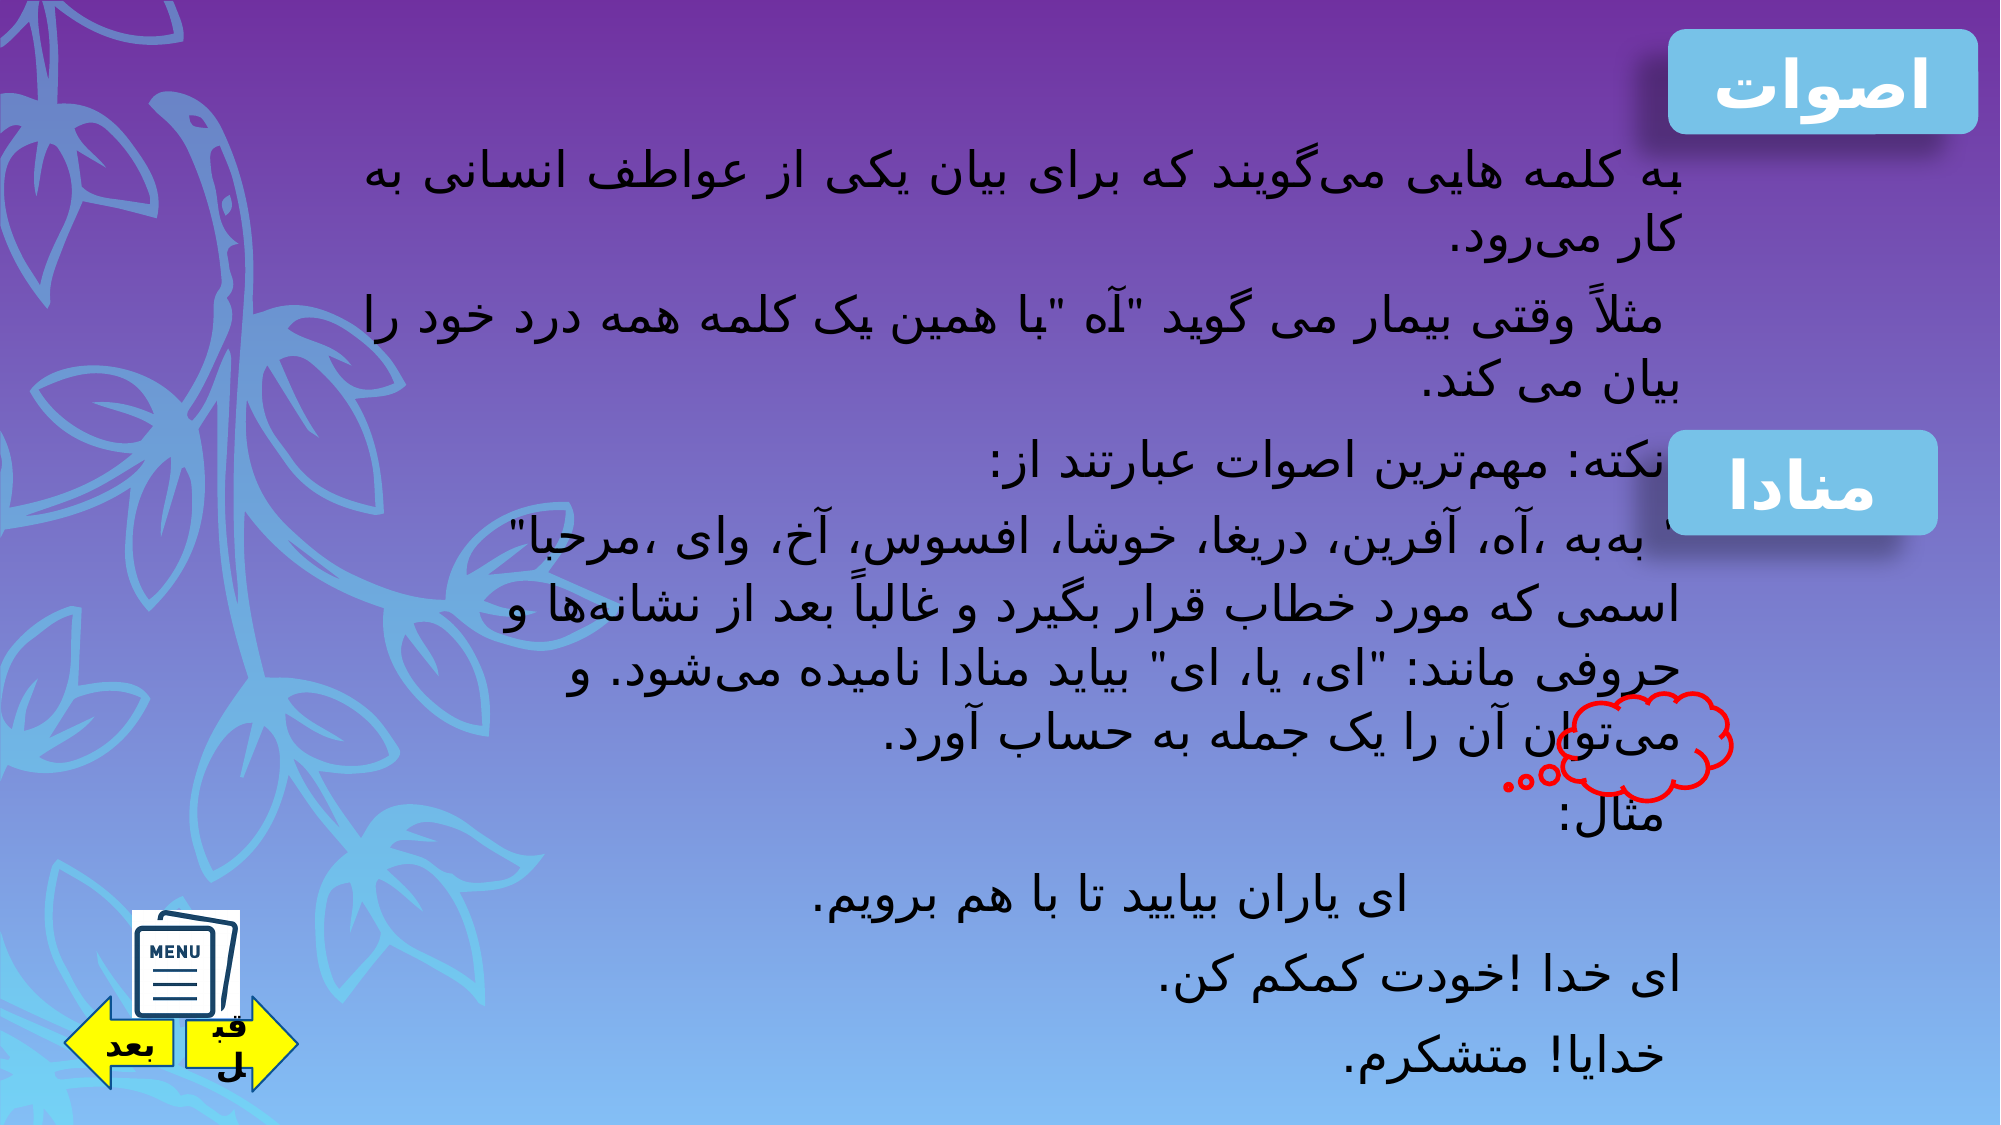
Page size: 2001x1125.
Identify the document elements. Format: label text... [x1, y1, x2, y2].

text_box [1539, 765, 1560, 786]
text_box منادا [1667, 428, 1939, 537]
picture [132, 910, 240, 1018]
text_box [1557, 692, 1733, 803]
text_box بعد [63, 995, 175, 1091]
text_box اسمی که مورد خطاب قرار بگیرد و غالباً بعد از نشانه‌ها و حروفی مانند: "ای، یا، ای" بیاید منادا نامیده می‌شود. و می‌‌توان آن را یک جمله به حساب آورد. مثال: ای یاران بیایید تا با هم برویم. ای خدا !خودت کمکم کن. خدایا! متشکرم. [409, 572, 1698, 1091]
text_box [1504, 783, 1513, 792]
text_box [1519, 775, 1534, 789]
text_box قبل [185, 995, 299, 1093]
text_box اصوات [1667, 28, 1980, 136]
text_box به کلمه هایی می‌گویند که برای بیان یکی از عواطف انسانی به کار می‌رود. مثلاً وقتی بیمار می گوید "آه "با همین یک کلمه همه درد خود را بیان می کند. نکته: مهم‌ترین اصوات عبارتند از: " به‌به ،آه، آفرین، دریغا، خوشا، افسوس، آخ، وای ،مرحبا" [346, 48, 1697, 572]
